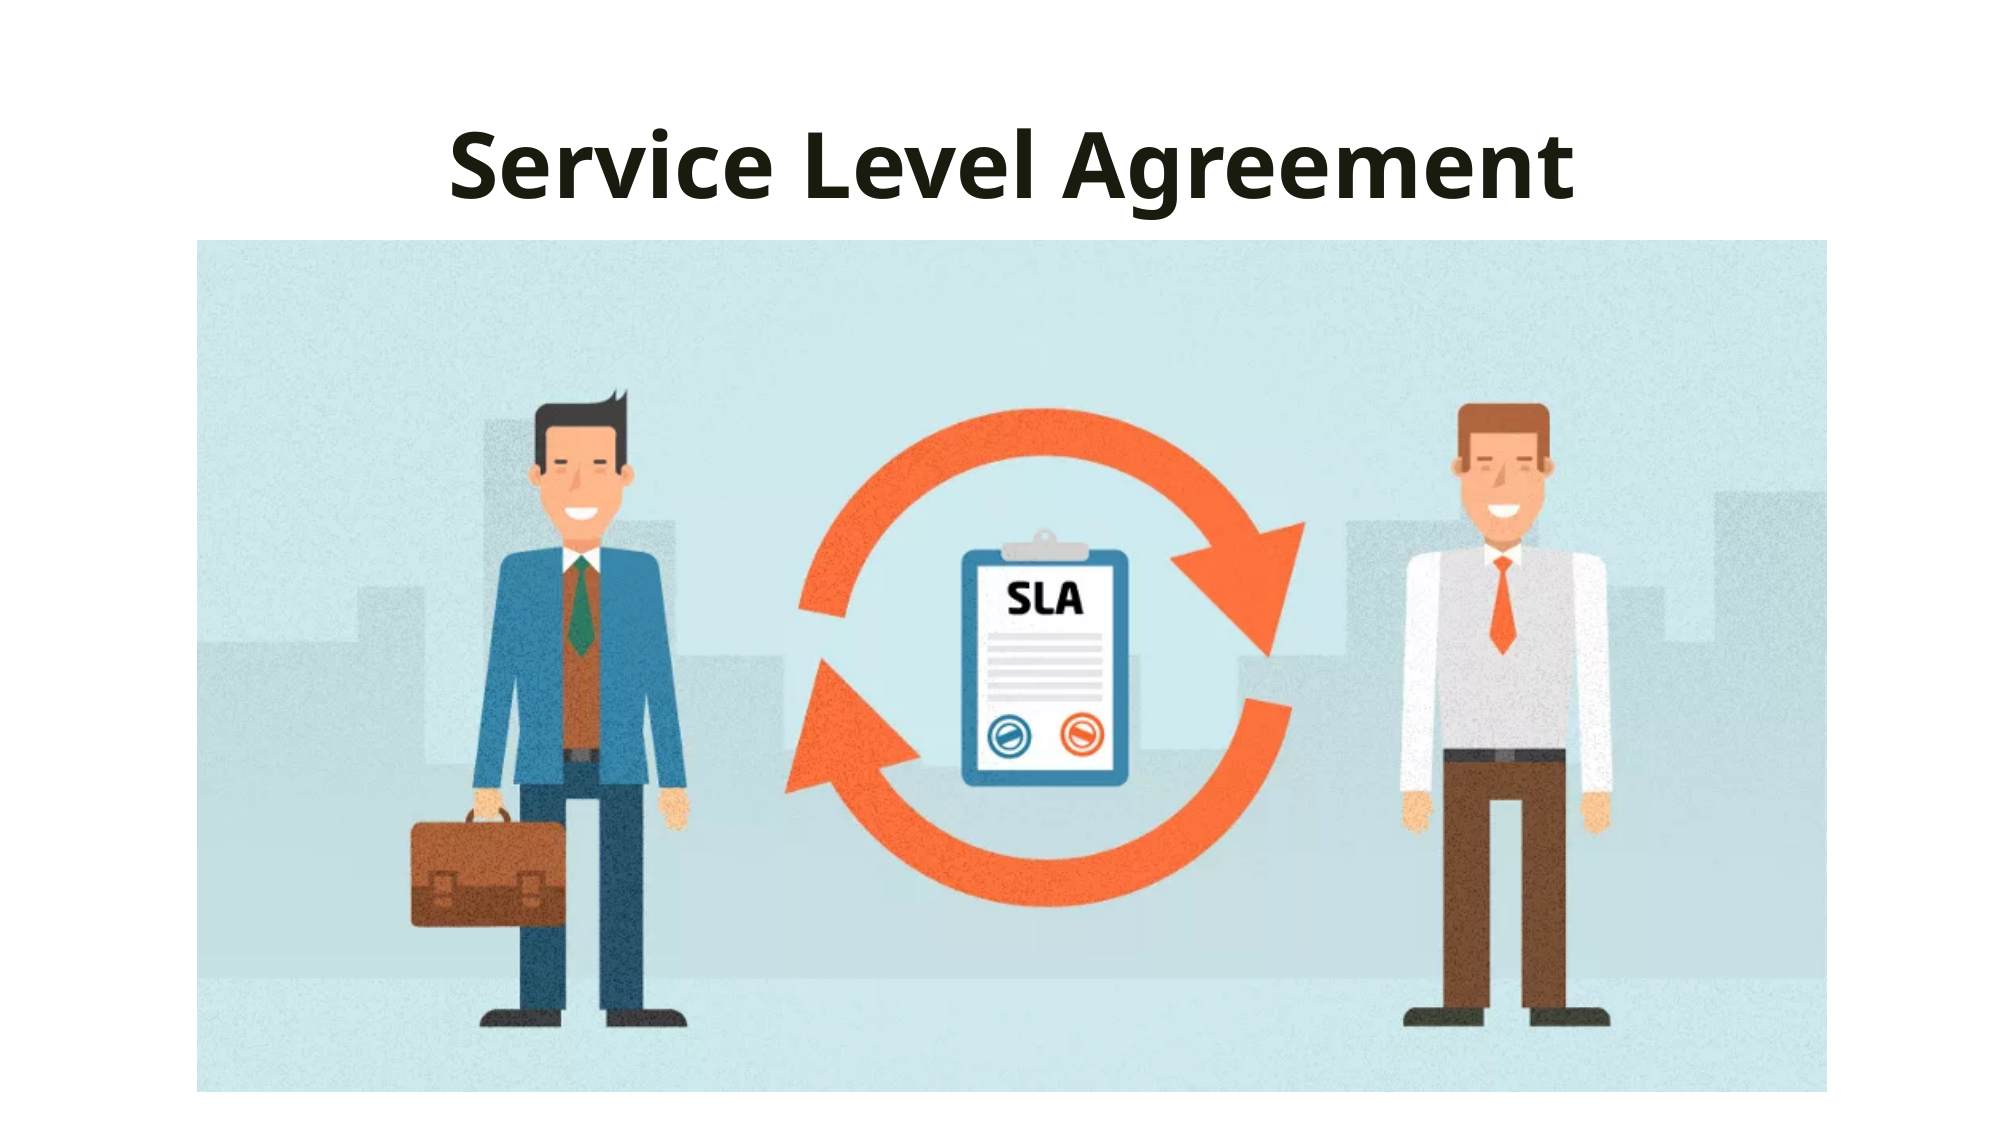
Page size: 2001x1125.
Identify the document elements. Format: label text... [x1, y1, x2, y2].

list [197, 240, 1827, 1093]
title Service Level Agreement [225, 112, 1800, 240]
